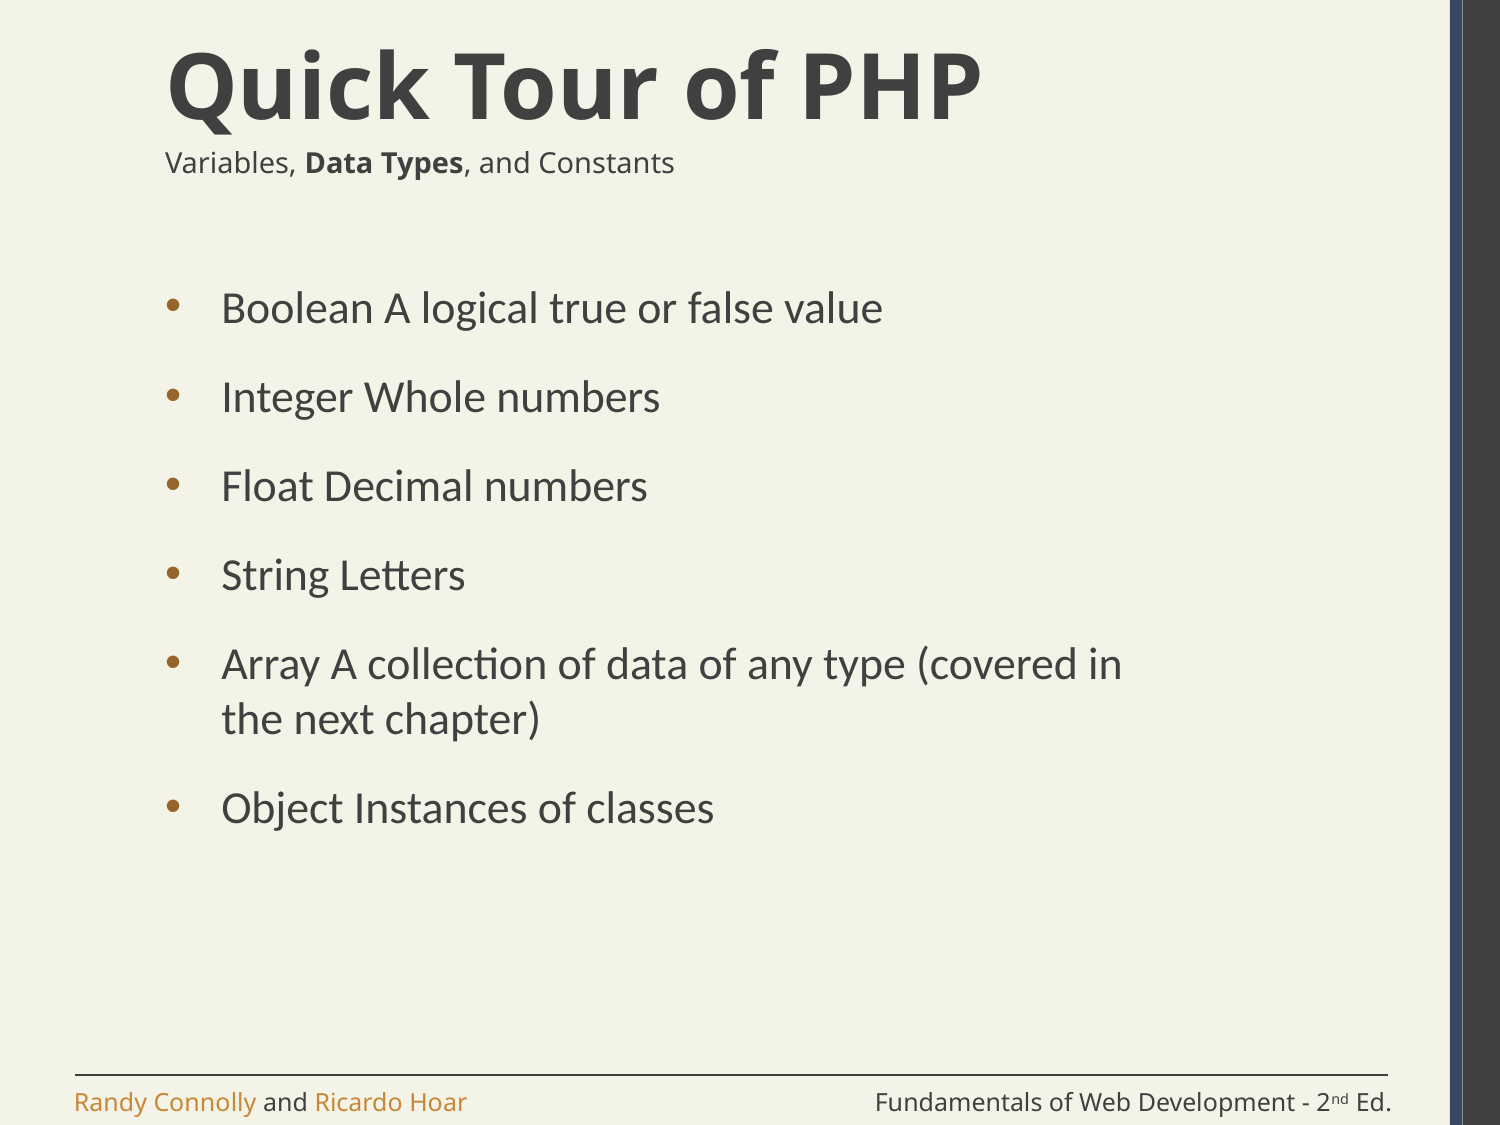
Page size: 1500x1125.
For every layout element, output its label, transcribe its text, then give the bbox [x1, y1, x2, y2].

list Variables, Data Types, and Constants [150, 137, 1200, 188]
title Quick Tour of PHP [150, 20, 1425, 188]
list Boolean A logical true or false value Integer Whole numbers Float Decimal numbers String Letters Array A collection of data of any type (covered in the next chapter) Object Instances of classes [150, 270, 1200, 1013]
